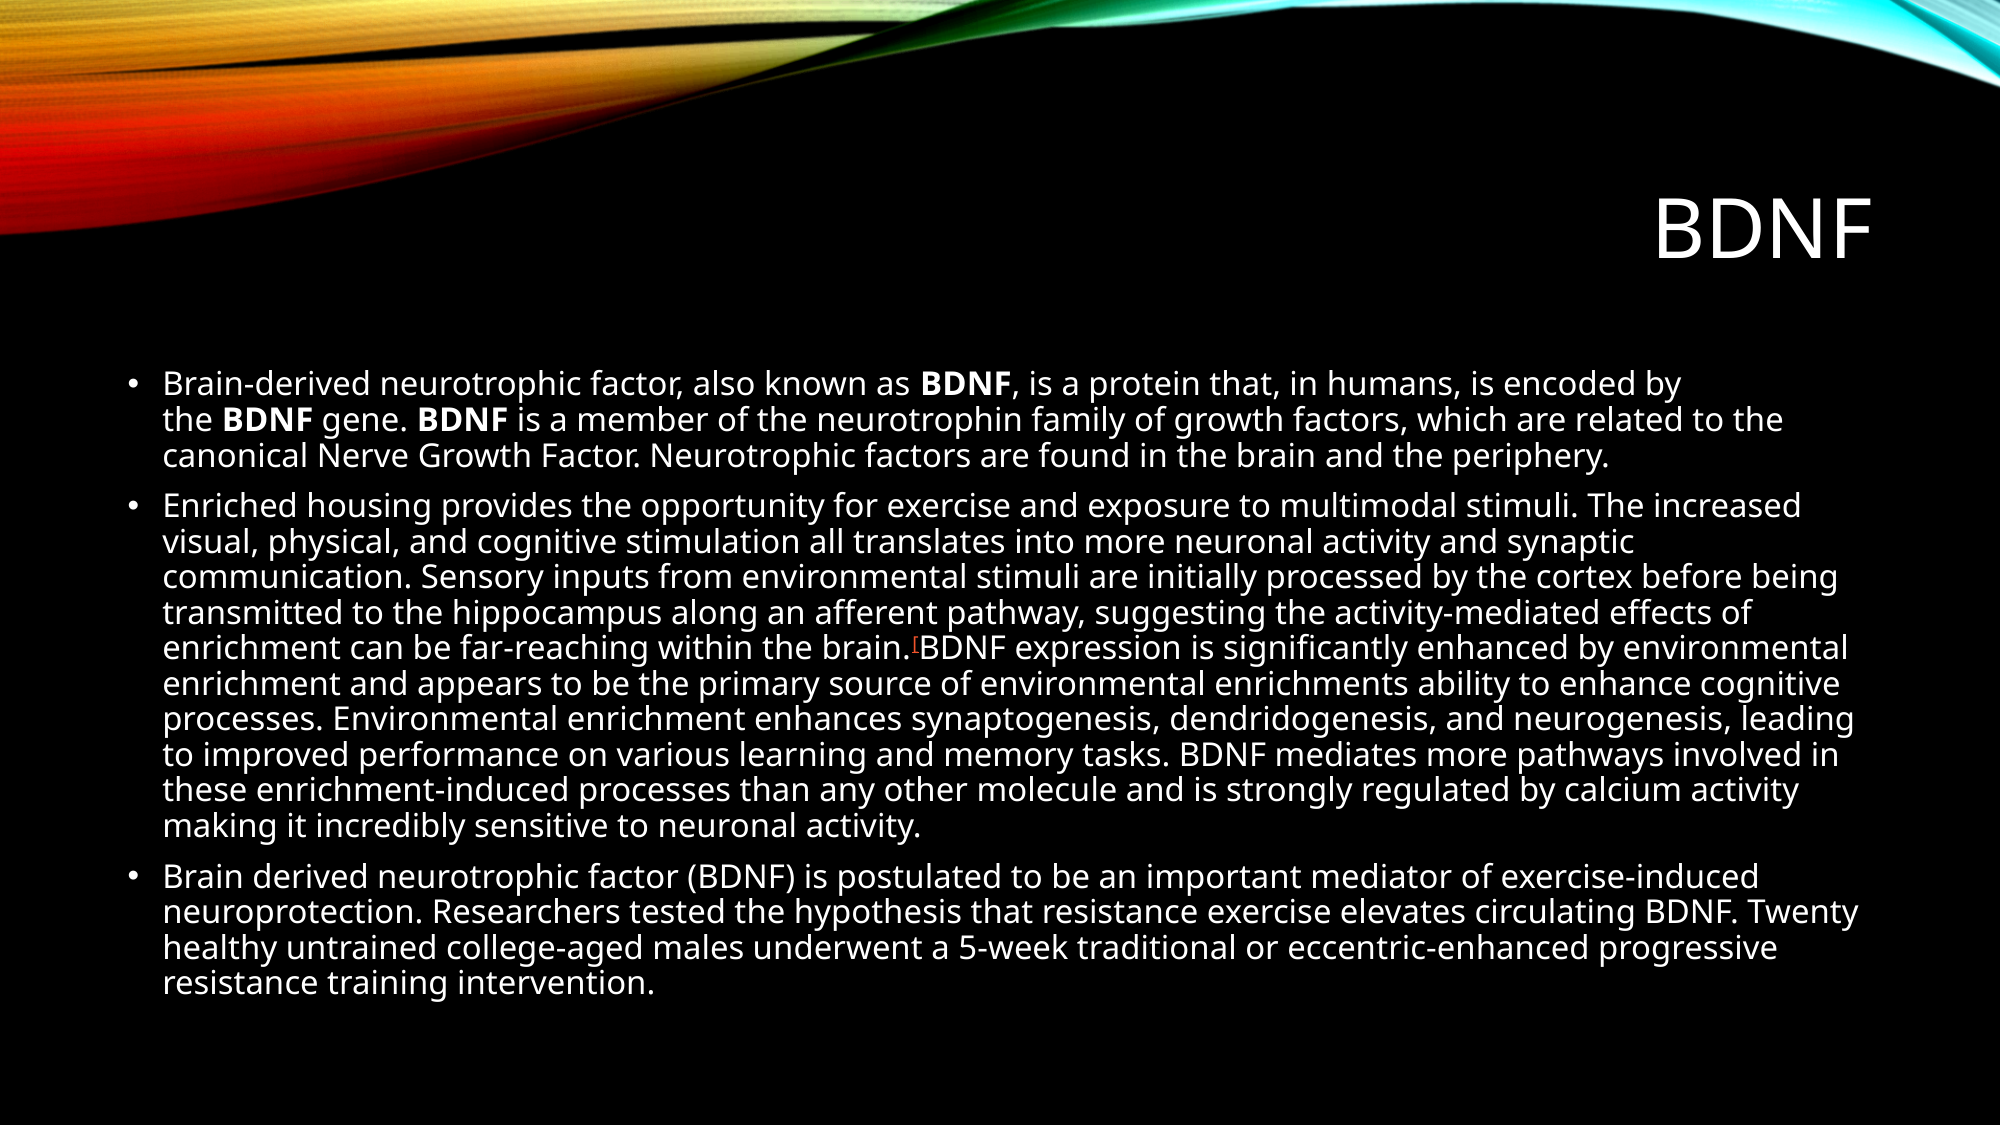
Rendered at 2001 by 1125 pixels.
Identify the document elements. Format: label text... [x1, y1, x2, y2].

list Brain-derived neurotrophic factor, also known as BDNF, is a protein that, in humans, is encoded by the BDNF gene. BDNF is a member of the neurotrophin family of growth factors, which are related to the canonical Nerve Growth Factor. Neurotrophic factors are found in the brain and the periphery. Enriched housing provides the opportunity for exercise and exposure to multimodal stimuli. The increased visual, physical, and cognitive stimulation all translates into more neuronal activity and synaptic communication. Sensory inputs from environmental stimuli are initially processed by the cortex before being transmitted to the hippocampus along an afferent pathway, suggesting the activity-mediated effects of enrichment can be far-reaching within the brain.[BDNF expression is significantly enhanced by environmental enrichment and appears to be the primary source of environmental enrichments ability to enhance cognitive processes. Environmental enrichment enhances synaptogenesis, dendridogenesis, and neurogenesis, leading to improved performance on various learning and memory tasks. BDNF mediates more pathways involved in these enrichment-induced processes than any other molecule and is strongly regulated by calcium activity making it incredibly sensitive to neuronal activity. Brain derived neurotrophic factor (BDNF) is postulated to be an important mediator of exercise-induced neuroprotection. Researchers tested the hypothesis that resistance exercise elevates circulating BDNF. Twenty healthy untrained college-aged males underwent a 5-week traditional or eccentric-enhanced progressive resistance training intervention. [112, 360, 1888, 1021]
title BDNF [474, 125, 1888, 338]
picture [0, 0, 2000, 237]
